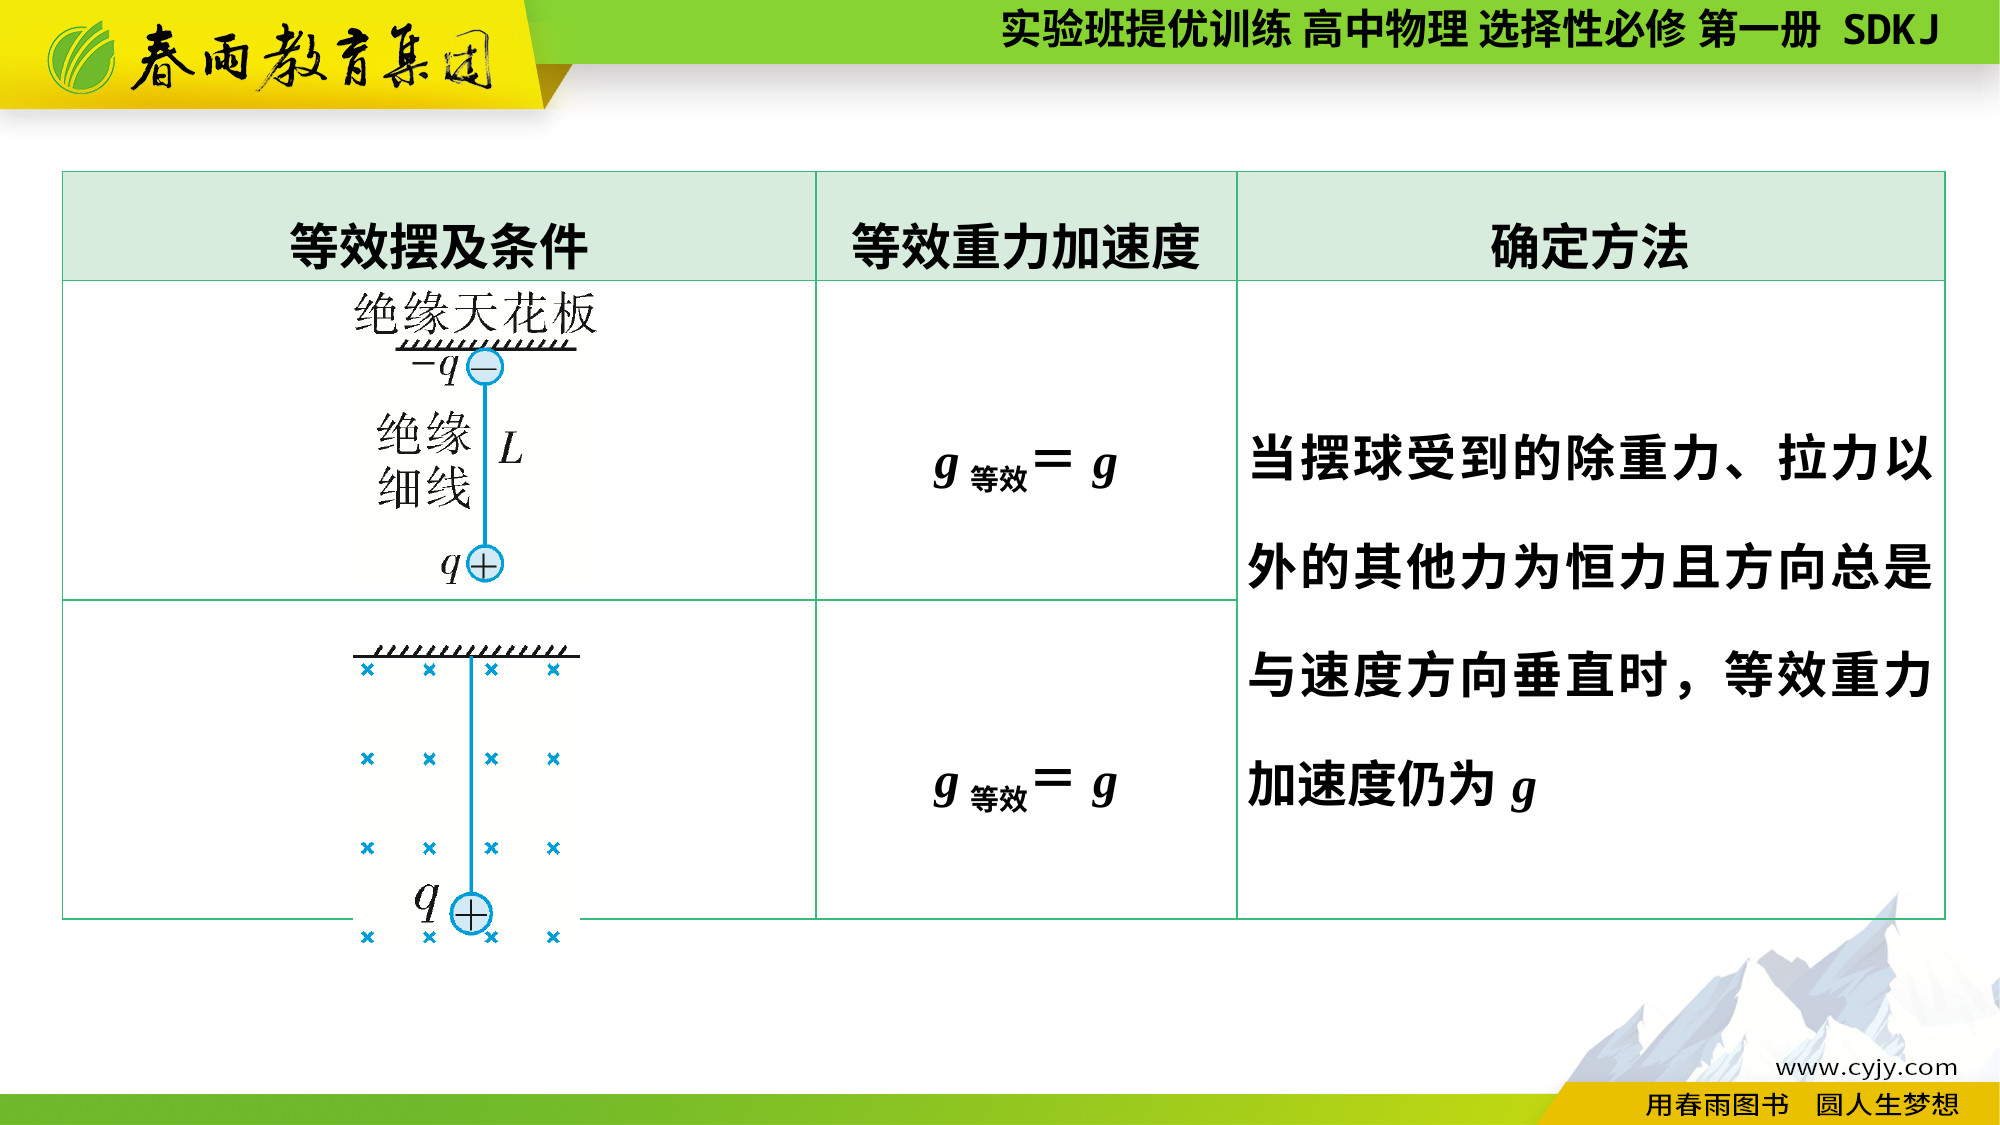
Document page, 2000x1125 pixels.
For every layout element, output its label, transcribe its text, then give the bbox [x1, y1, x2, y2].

table_cell g等效＝g [817, 601, 1236, 918]
picture [0, 0, 2000, 1125]
table_header 等效摆及条件 [63, 172, 815, 280]
table_cell g等效＝g [817, 281, 1236, 599]
table_cell [63, 281, 815, 599]
table_cell [63, 601, 815, 918]
table_header 等效重力加速度 [817, 172, 1236, 280]
table_cell 当摆球受到的除重力、拉力以外的其他力为恒力且方向总是与速度方向垂直时，等效重力加速度仍为g [1238, 281, 1944, 918]
table_header 确定方法 [1238, 172, 1944, 280]
